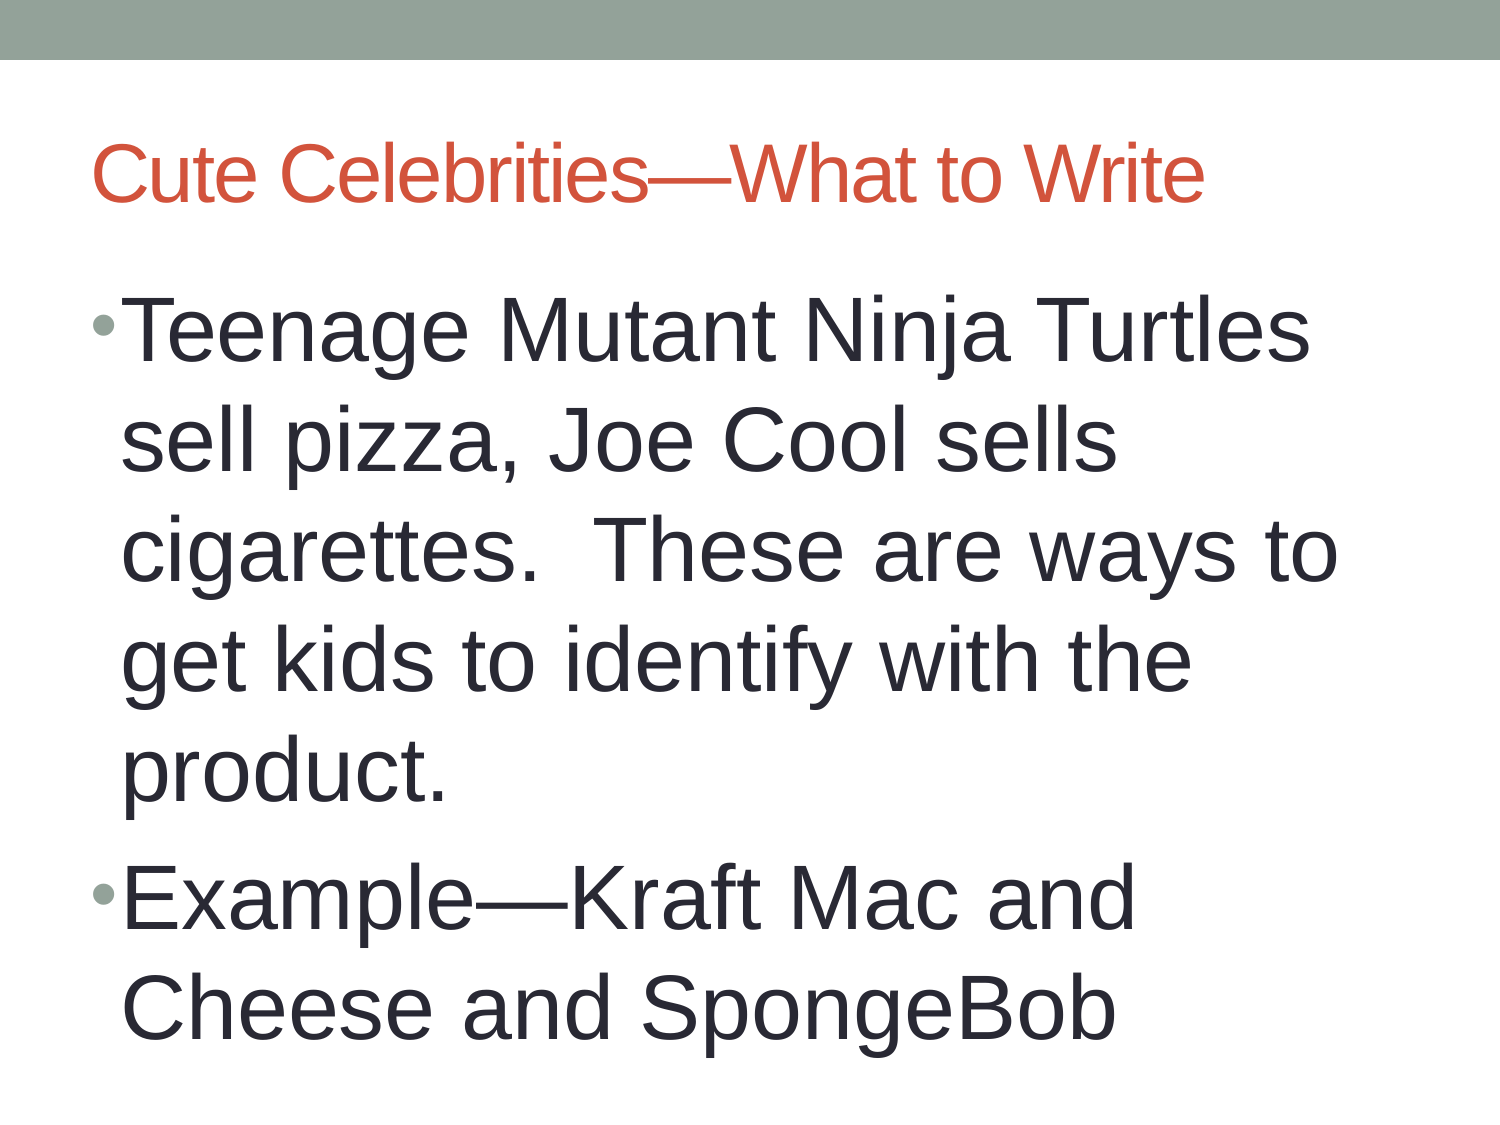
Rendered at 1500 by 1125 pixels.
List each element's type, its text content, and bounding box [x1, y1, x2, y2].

title Cute Celebrities—What to Write [75, 87, 1425, 250]
list Teenage Mutant Ninja Turtles sell pizza, Joe Cool sells cigarettes. These are ways to get kids to identify with the product. Example—Kraft Mac and Cheese and SpongeBob [75, 262, 1425, 1063]
